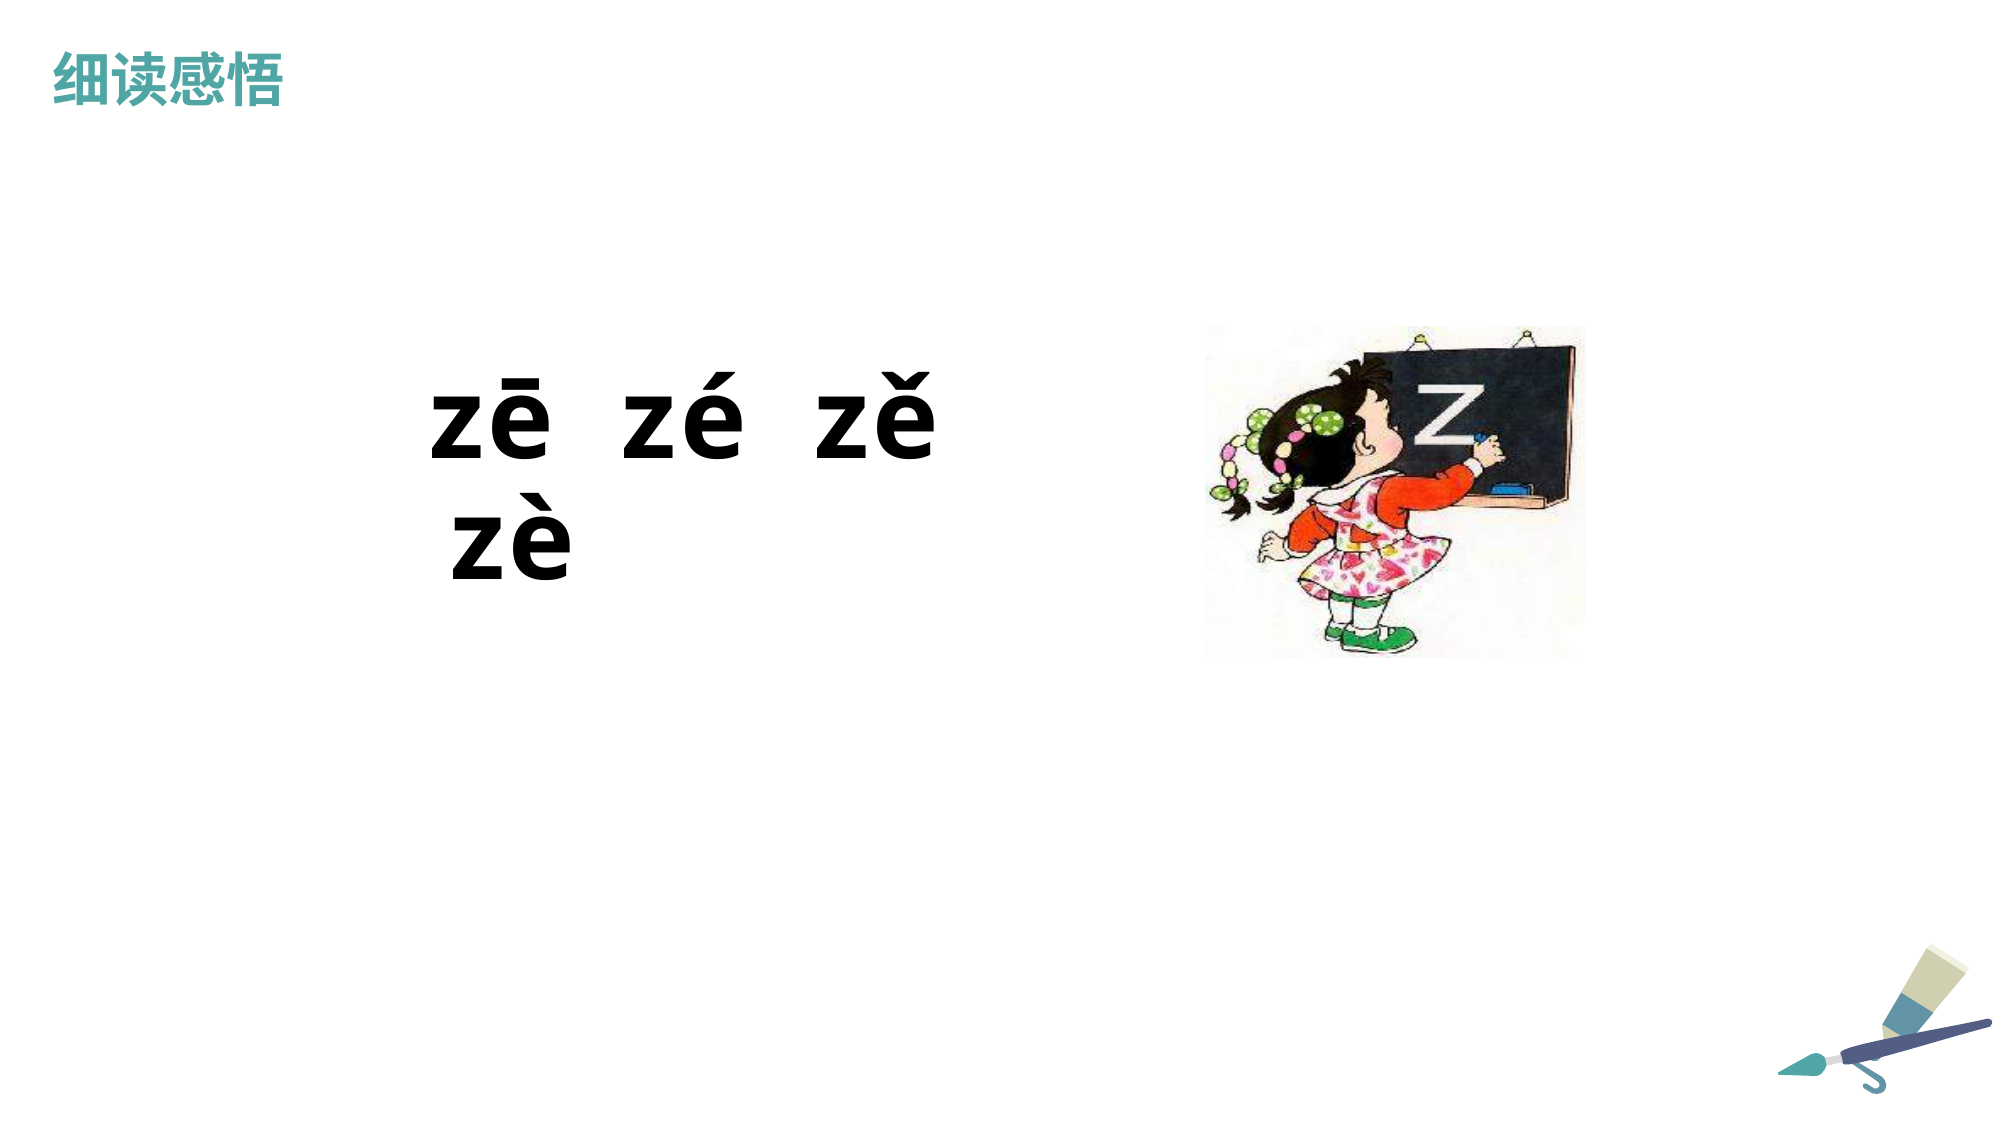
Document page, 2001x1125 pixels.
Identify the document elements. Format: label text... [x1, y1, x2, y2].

list zē zé zě zè [414, 353, 1059, 764]
text_box 细读感悟 [37, 35, 301, 121]
picture [1205, 326, 1586, 658]
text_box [1811, 945, 1974, 1125]
